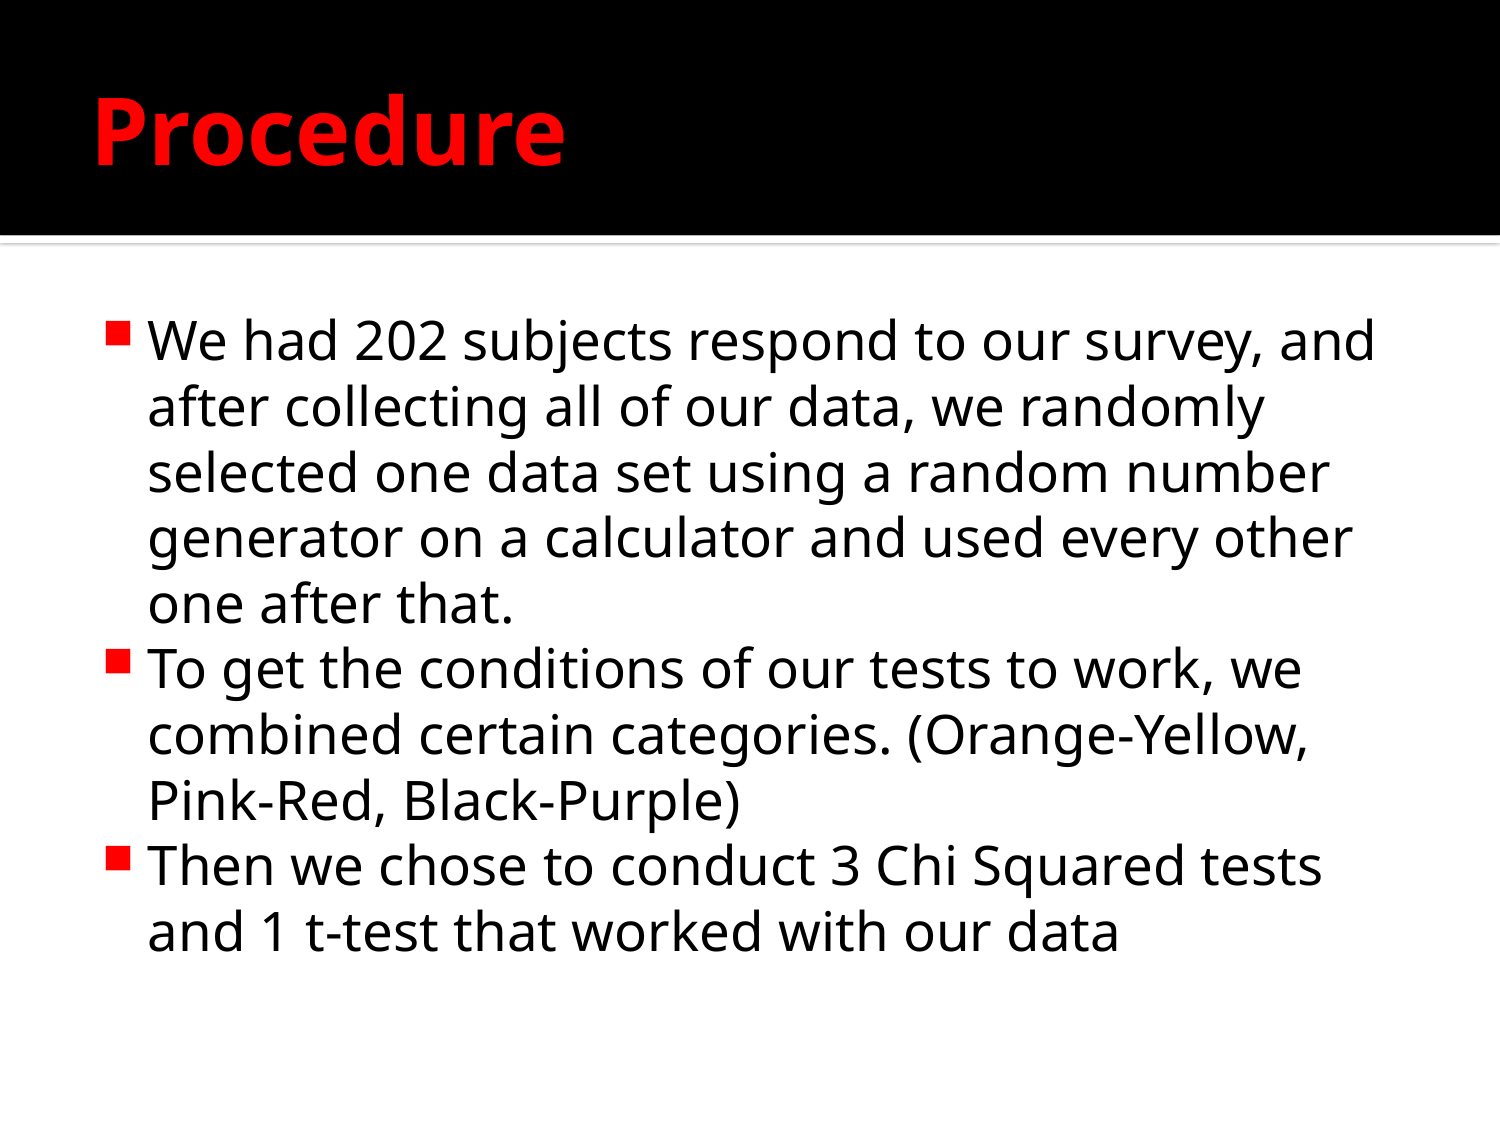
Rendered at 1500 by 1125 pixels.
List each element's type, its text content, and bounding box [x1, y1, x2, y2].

list We had 202 subjects respond to our survey, and after collecting all of our data, we randomly selected one data set using a random number generator on a calculator and used every other one after that. To get the conditions of our tests to work, we combined certain categories. (Orange-Yellow, Pink-Red, Black-Purple) Then we chose to conduct 3 Chi Squared tests and 1 t-test that worked with our data [75, 291, 1425, 975]
title Procedure [75, 25, 1425, 231]
